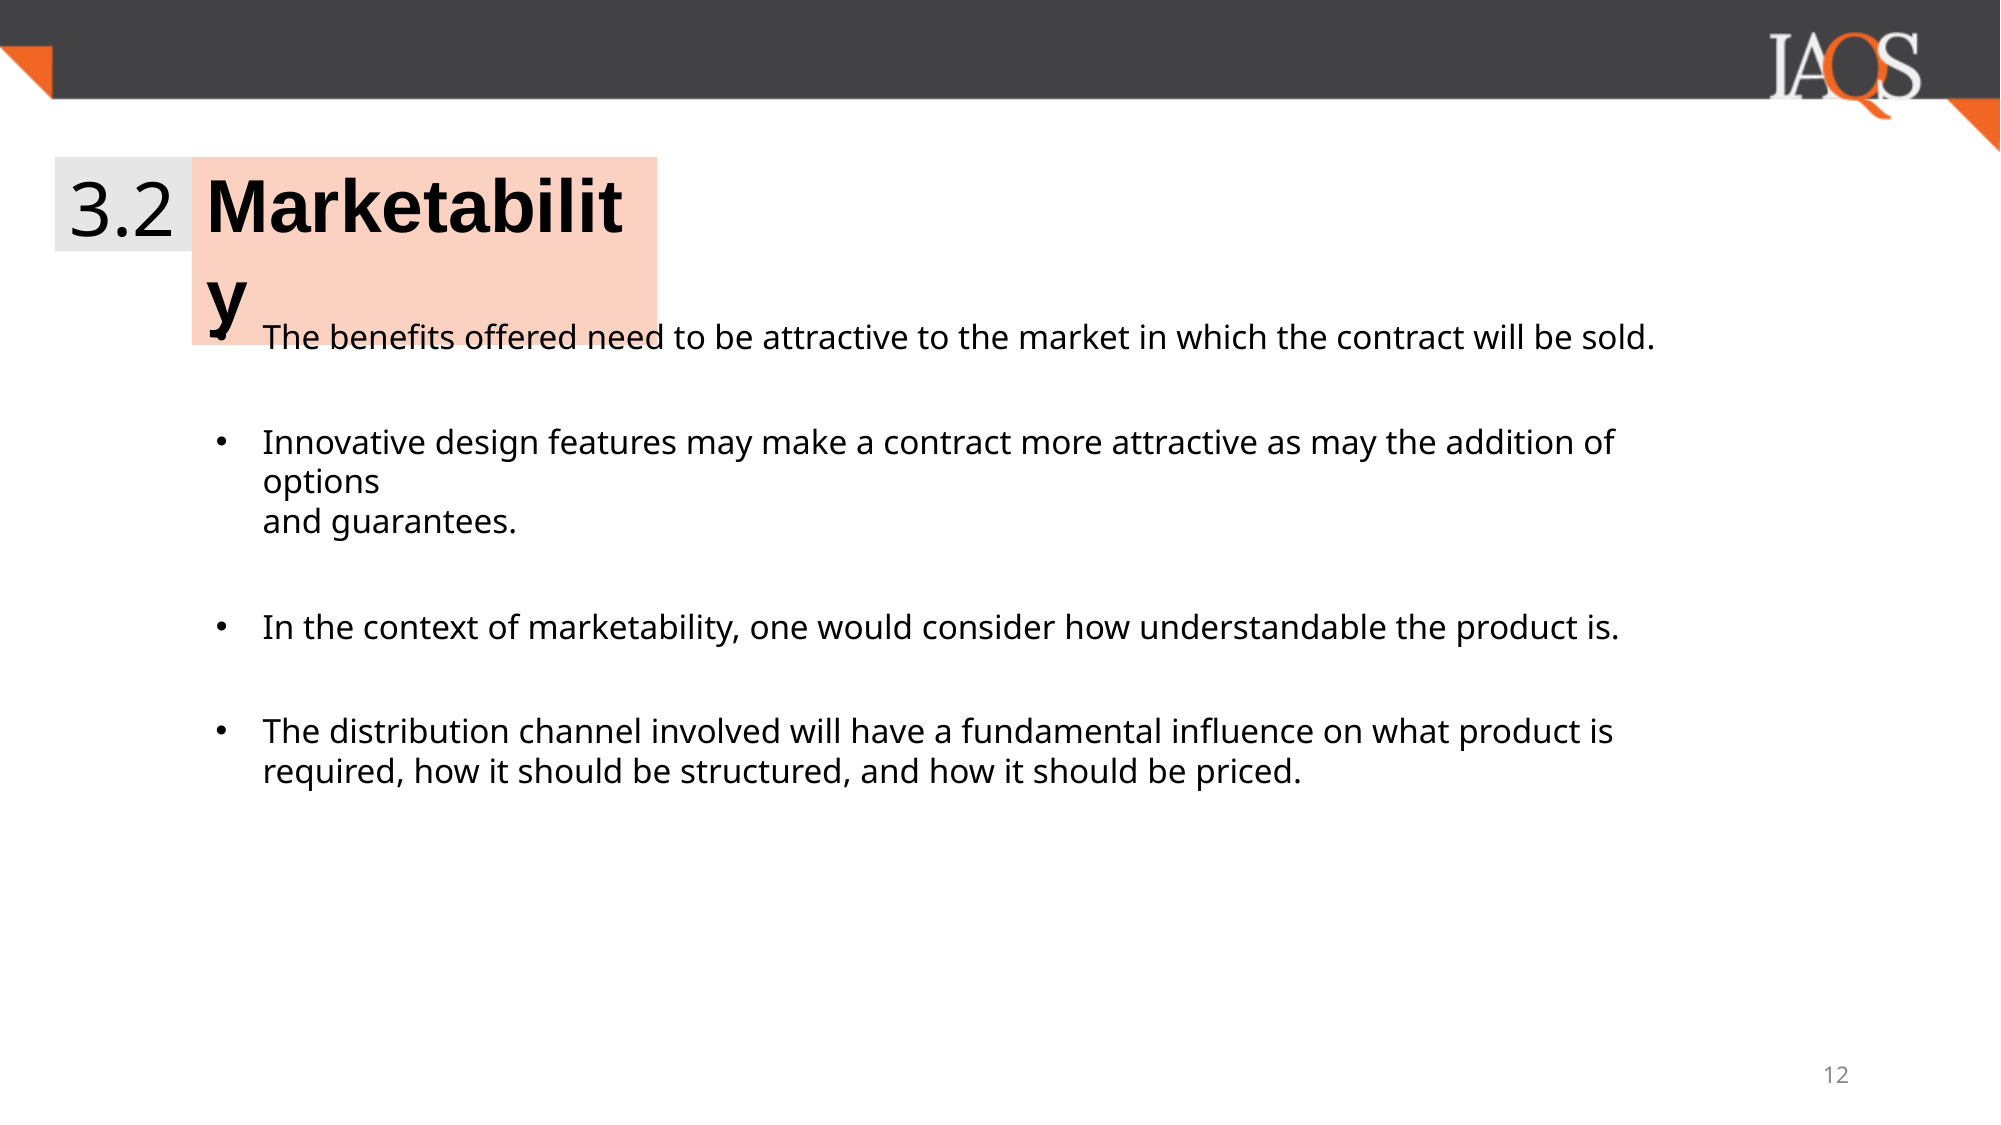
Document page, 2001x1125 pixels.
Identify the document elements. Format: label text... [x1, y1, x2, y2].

title Marketability [191, 157, 658, 346]
picture [0, 0, 2000, 152]
slide_number ‹#› [1820, 1057, 1857, 1125]
text_box The benefits offered need to be attractive to the market in which the contract will be sold. Innovative design features may make a contract more attractive as may the addition of options and guarantees. In the context of marketability, one would consider how understandable the product is. The distribution channel involved will have a fundamental influence on what product is required, how it should be structured, and how it should be priced. [213, 313, 1673, 791]
text_box 3.2 [54, 156, 192, 252]
